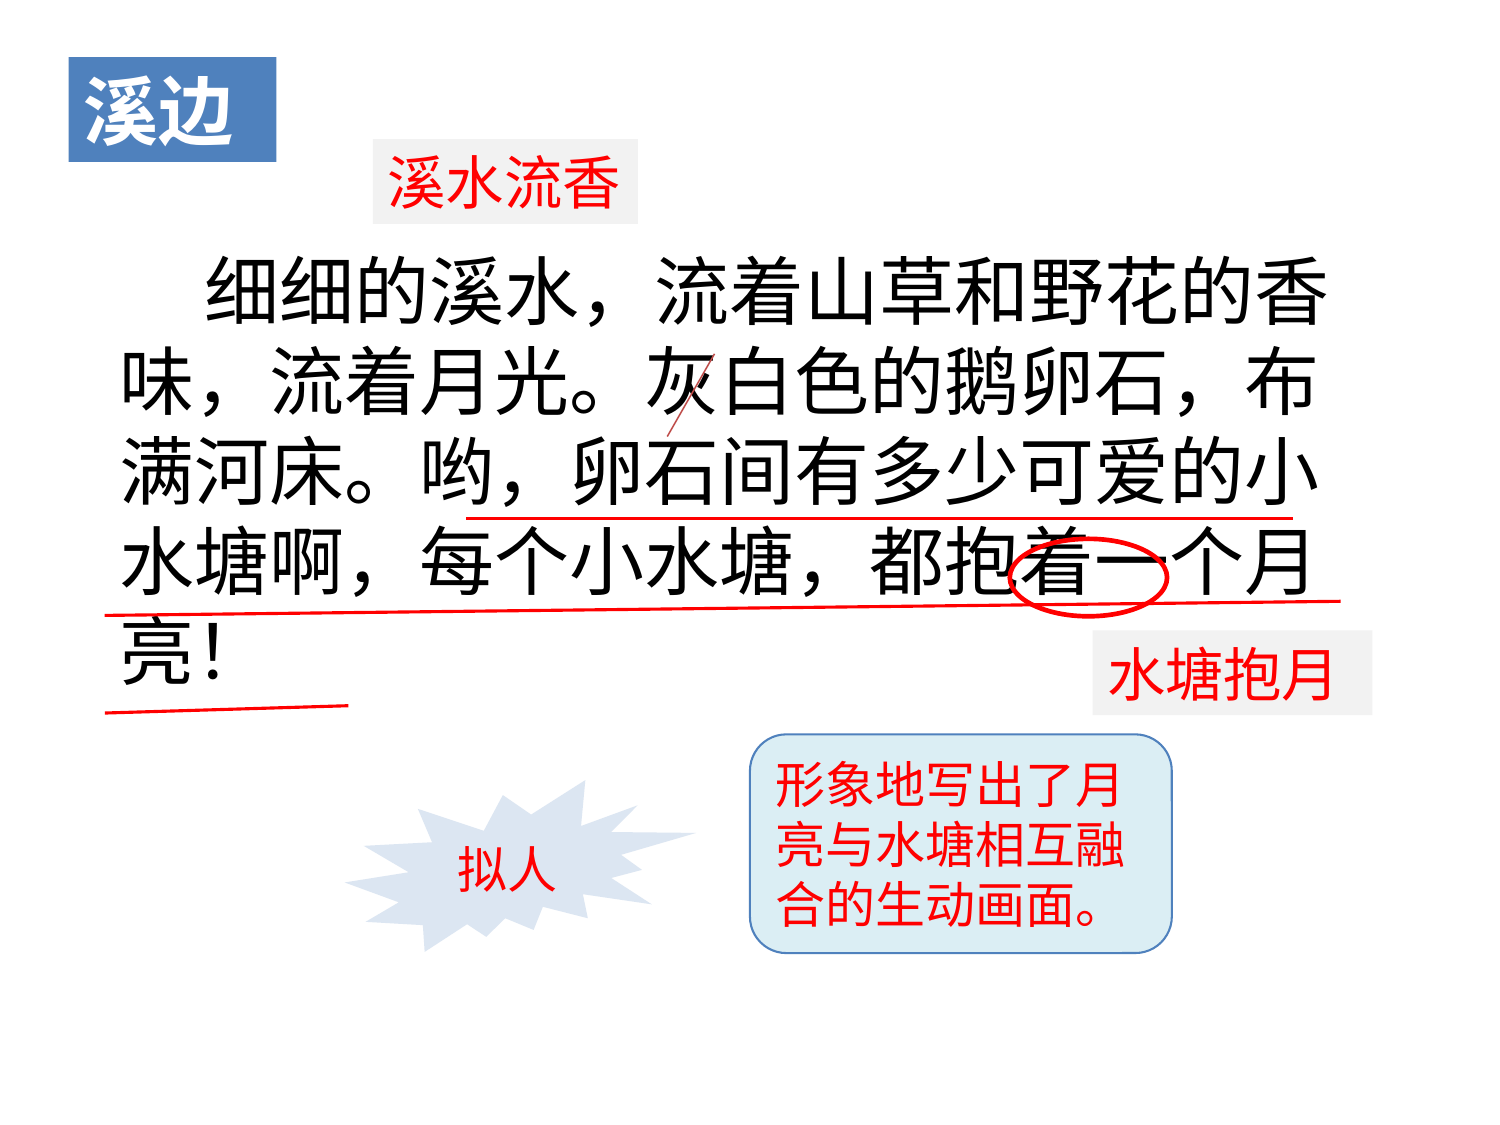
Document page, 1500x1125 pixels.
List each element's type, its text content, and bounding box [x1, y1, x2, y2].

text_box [104, 601, 1341, 616]
text_box 溪水流香 [372, 139, 638, 224]
text_box 溪边 [68, 57, 277, 162]
text_box 形象地写出了月亮与水塘相互融合的生动画面。 [747, 732, 1174, 956]
text_box 水塘抱月 [1092, 630, 1373, 716]
text_box 拟人 [342, 778, 674, 954]
text_box 细细的溪水，流着山草和野花的香味，流着月光。灰白色的鹅卵石，布满河床。哟，卵石间有多少可爱的小水塘啊，每个小水塘，都抱着一个月亮！ [104, 236, 1408, 702]
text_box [666, 353, 715, 437]
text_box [104, 705, 349, 714]
text_box [1007, 536, 1170, 599]
